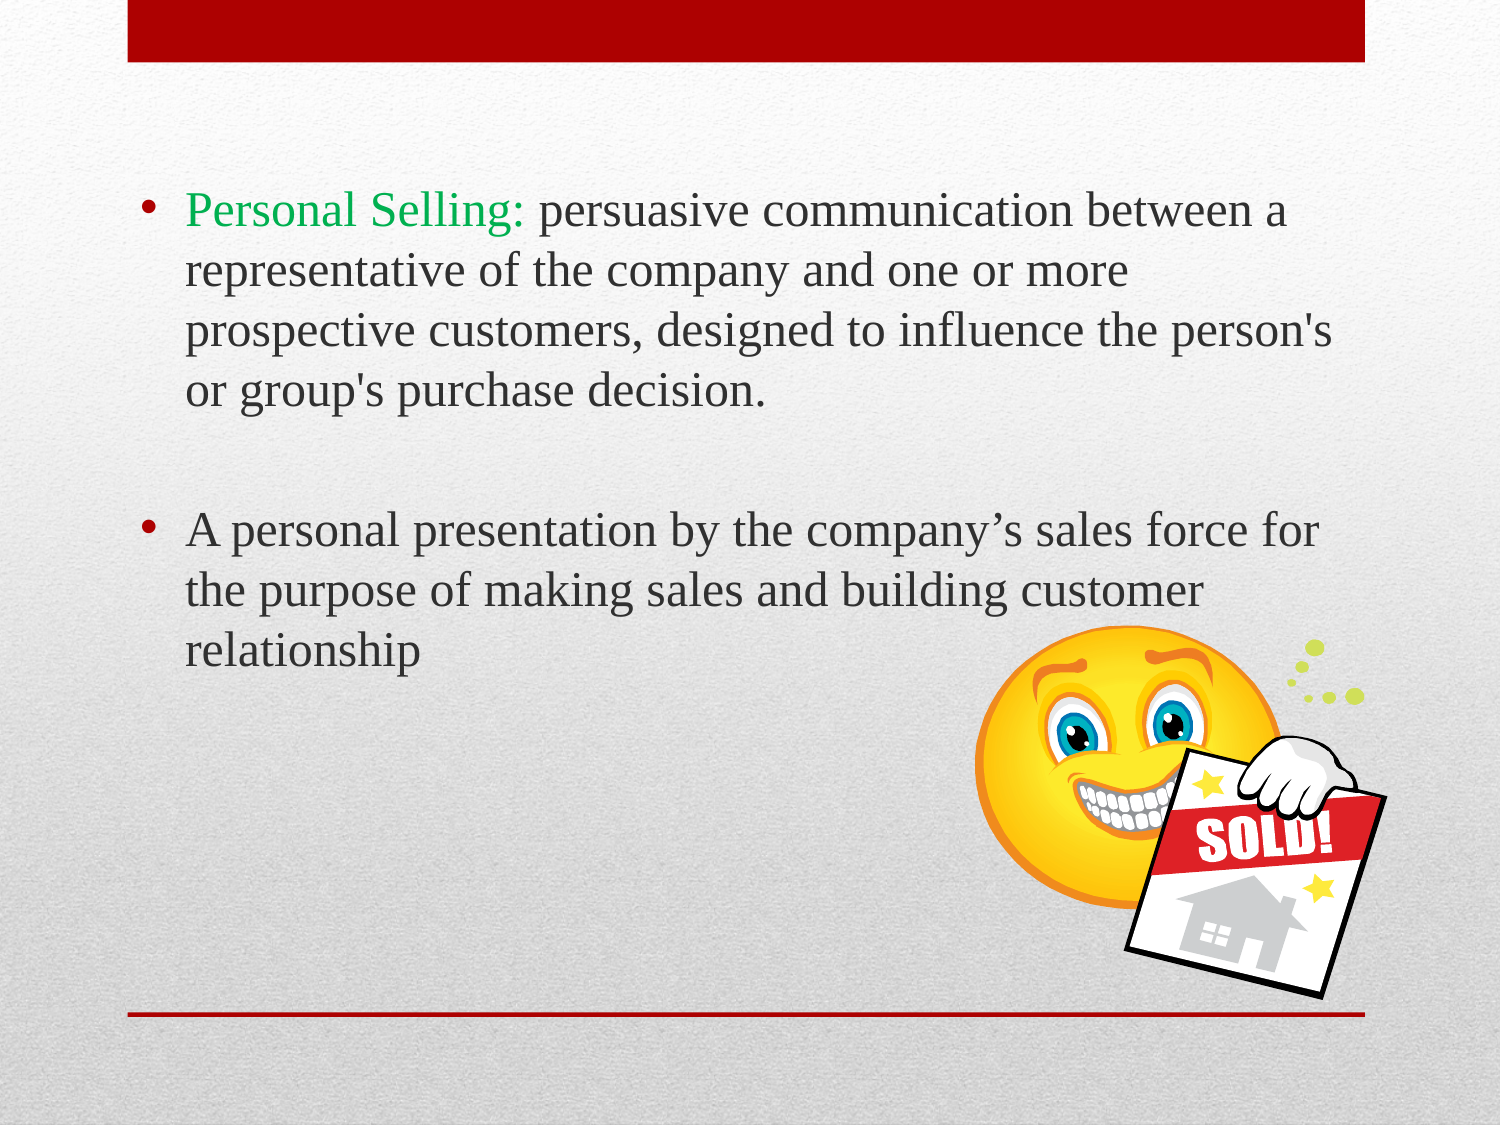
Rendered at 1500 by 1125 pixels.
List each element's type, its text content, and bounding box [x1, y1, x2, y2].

list Personal Selling: persuasive communication between a representative of the company and one or more prospective customers, designed to influence the person's or group's purchase decision. A personal presentation by the company’s sales force for the purpose of making sales and building customer relationship [125, 87, 1388, 975]
picture [974, 624, 1389, 1001]
